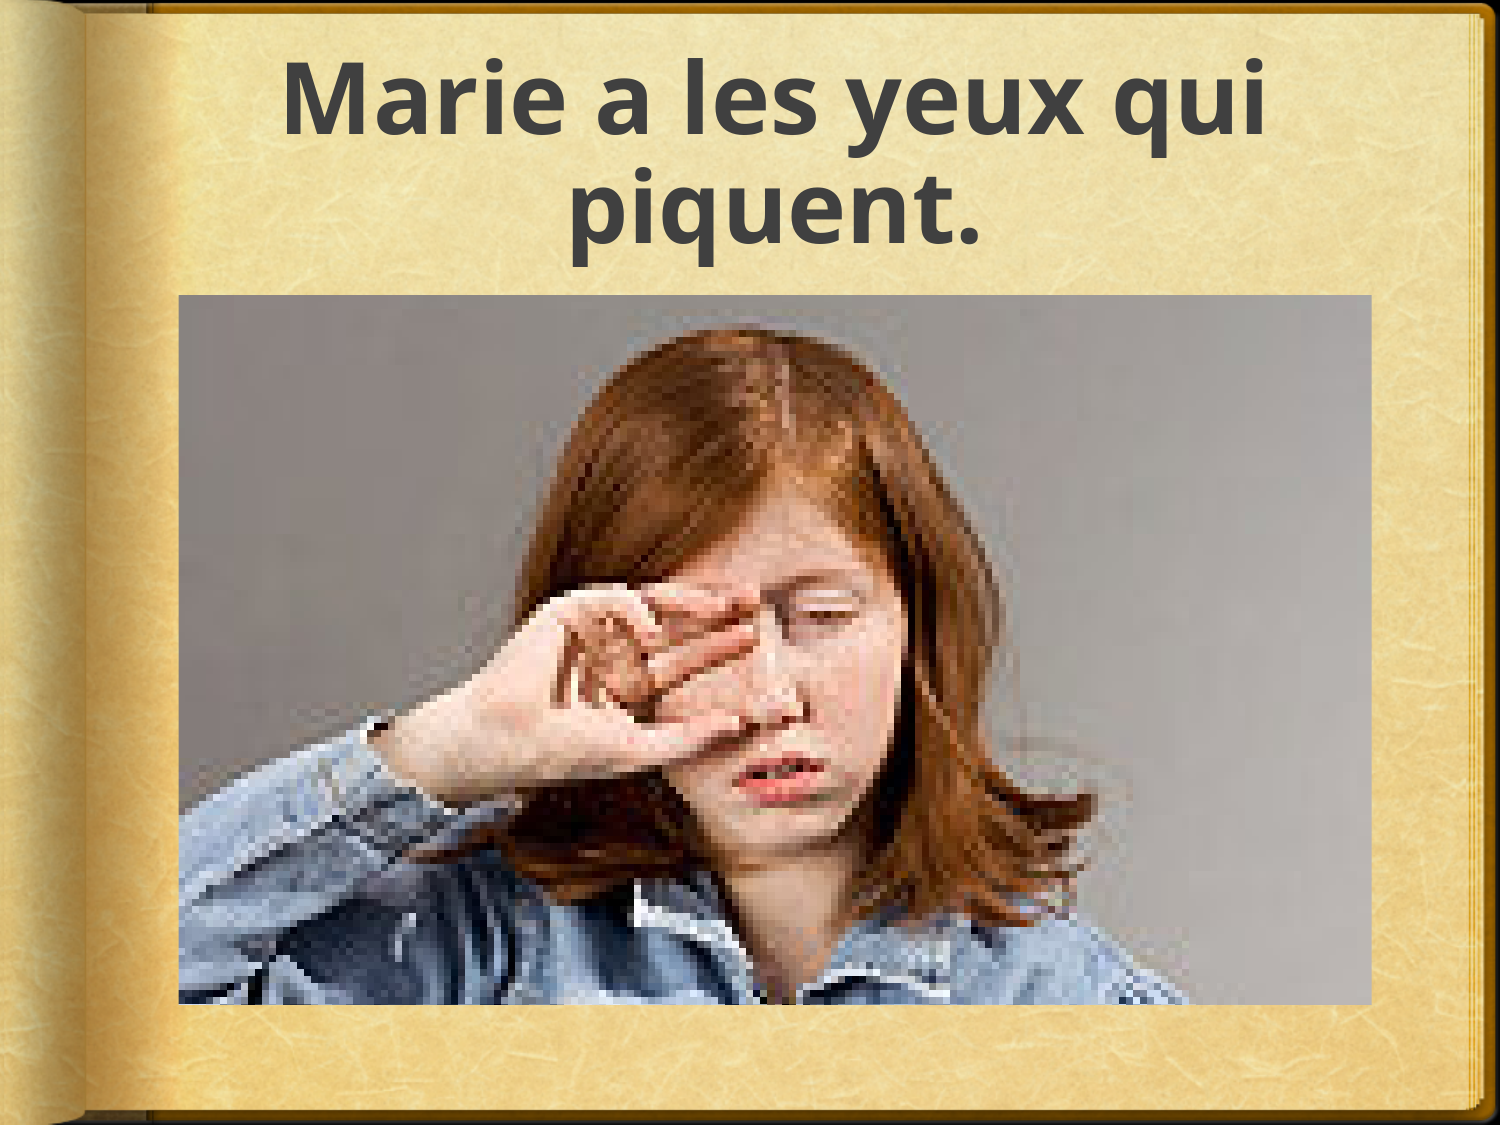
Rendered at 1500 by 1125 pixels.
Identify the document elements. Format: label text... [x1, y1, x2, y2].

title Marie a les yeux qui piquent. [178, 45, 1372, 265]
picture [0, 0, 1500, 1125]
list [177, 294, 1373, 1006]
